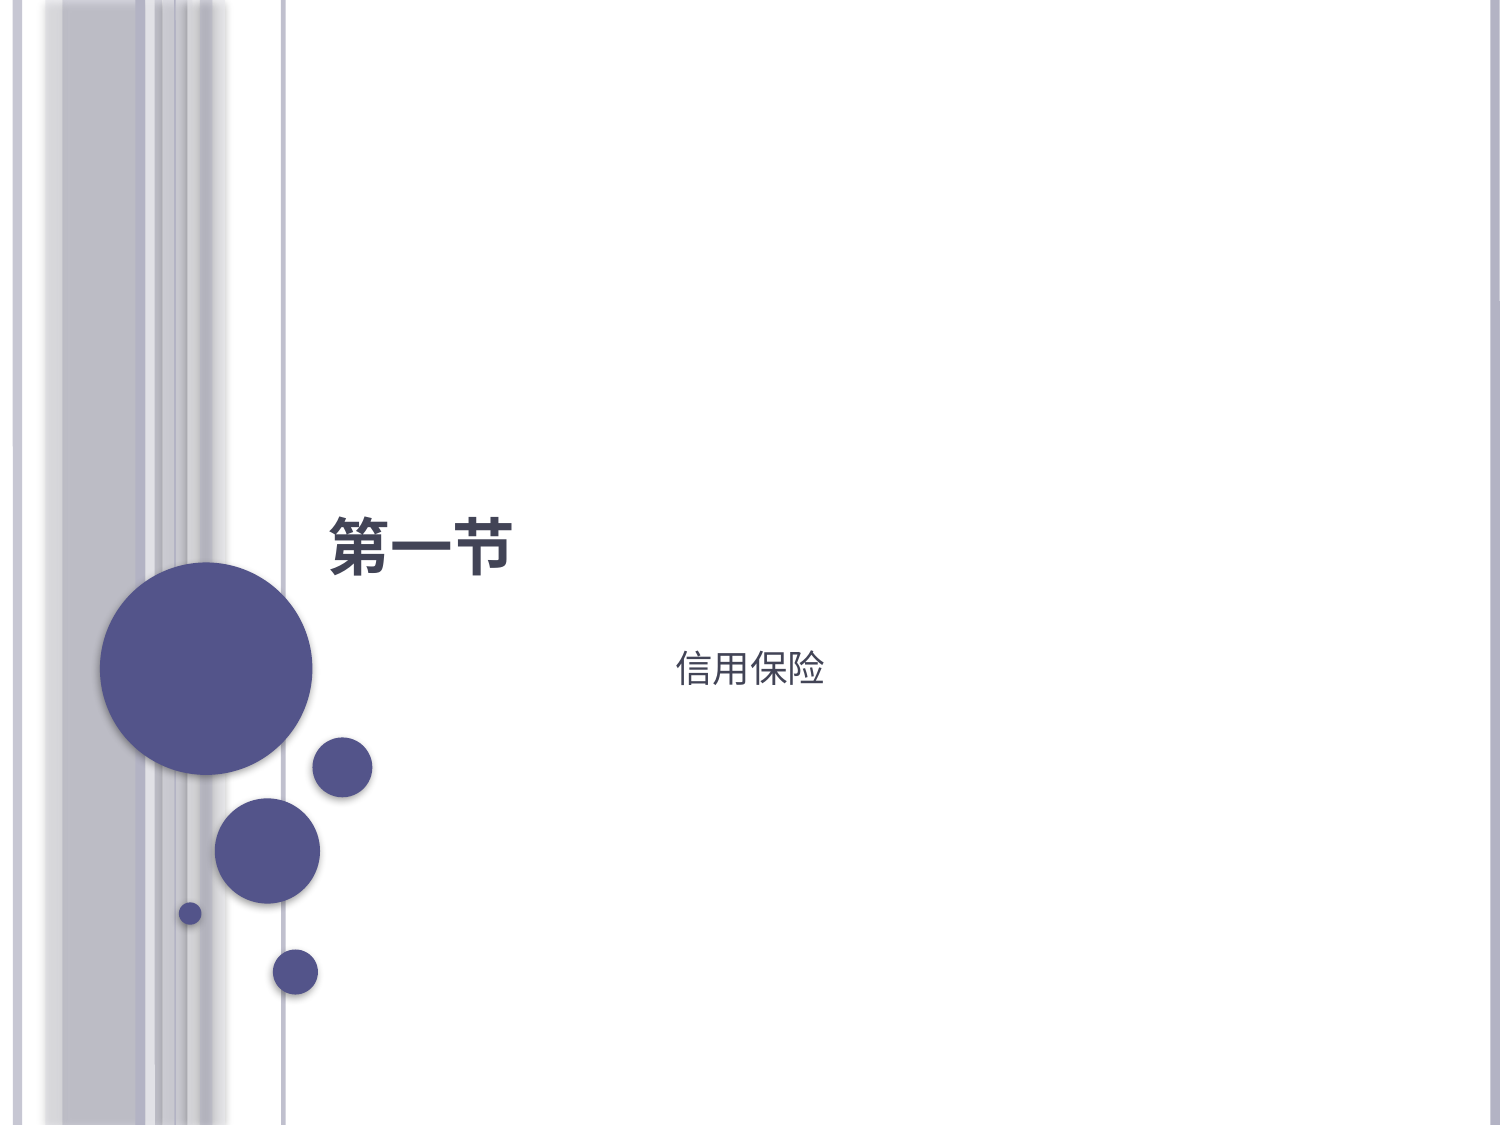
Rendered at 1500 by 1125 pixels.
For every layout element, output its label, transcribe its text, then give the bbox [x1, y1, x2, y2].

subtitle 信用保险 [224, 637, 1276, 926]
title 第一节 [312, 349, 1388, 591]
